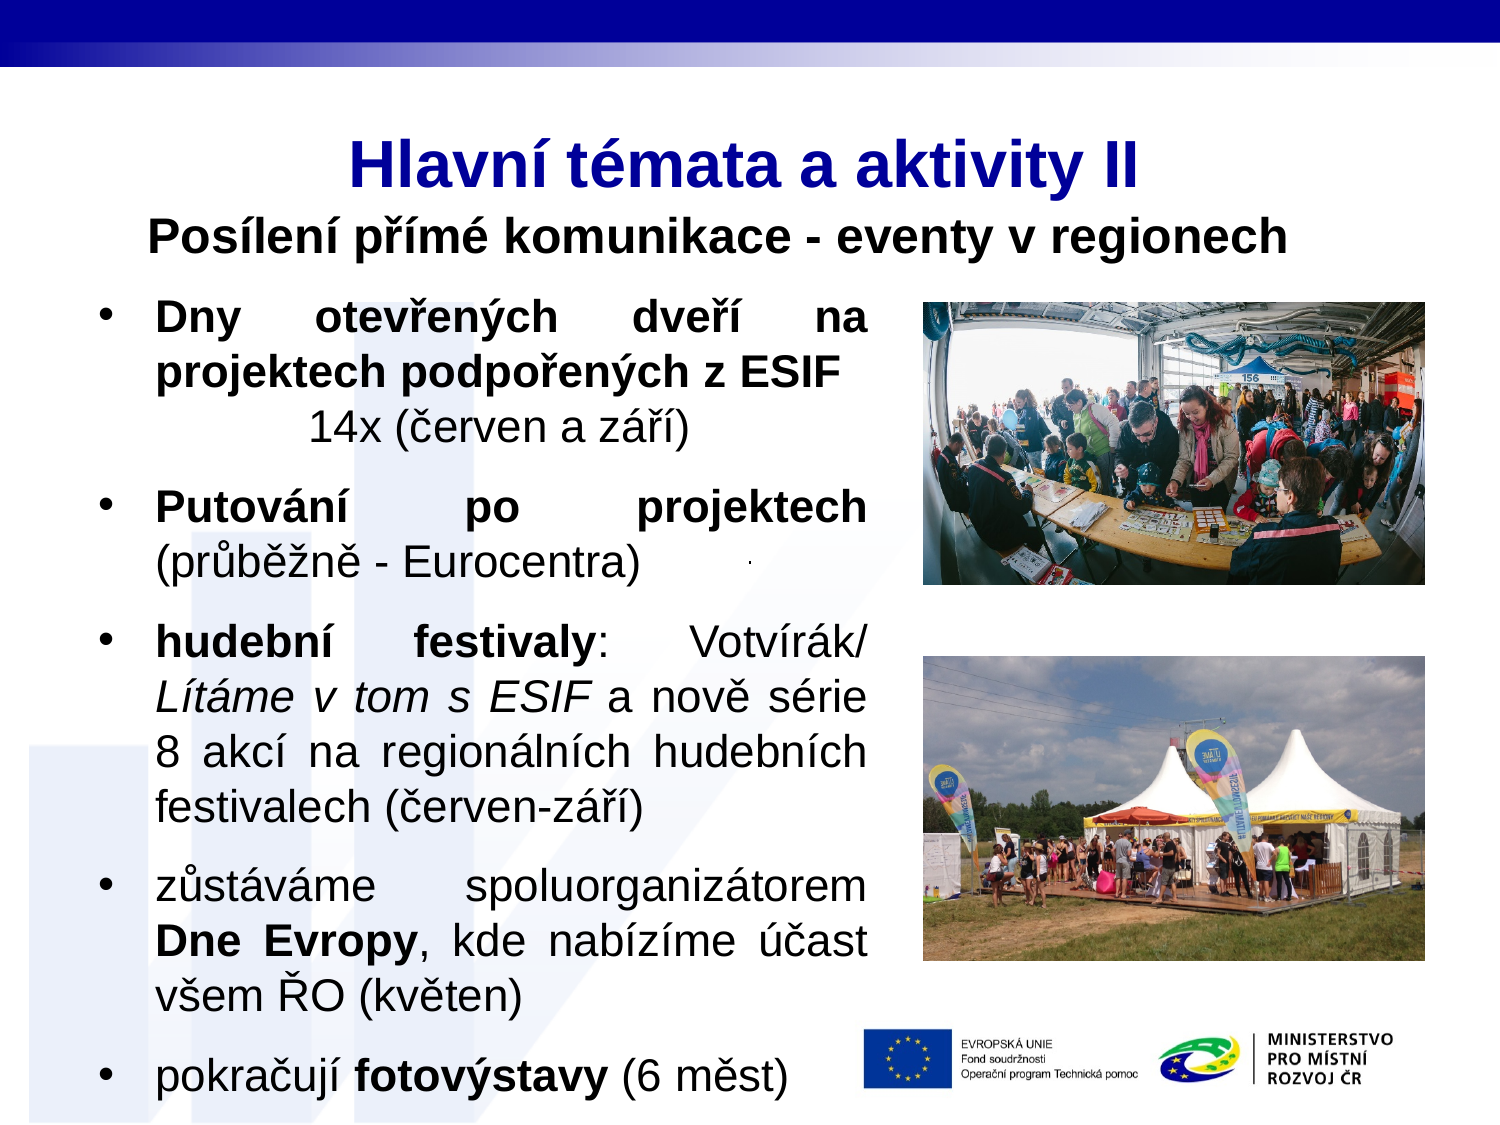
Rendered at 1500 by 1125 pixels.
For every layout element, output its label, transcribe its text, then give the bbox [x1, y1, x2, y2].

picture [934, 309, 939, 323]
text_box Posílení přímé komunikace - eventy v regionech [132, 196, 1396, 271]
title Hlavní témata a aktivity II [64, 113, 1425, 197]
text_box Dny otevřených dveří na projektech podpořených z ESIF 14x (červen a září) Putování po projektech (průběžně - Eurocentra) hudební festivaly: Votvírák/ Lítáme v tom s ESIF a nově série 8 akcí na regionálních hudebních festivalech (červen-září) zůstáváme spoluorganizátorem Dne Evropy, kde nabízíme účast všem ŘO (květen) pokračují fotovýstavy (6 měst) [84, 278, 883, 1109]
picture [29, 302, 1426, 1125]
